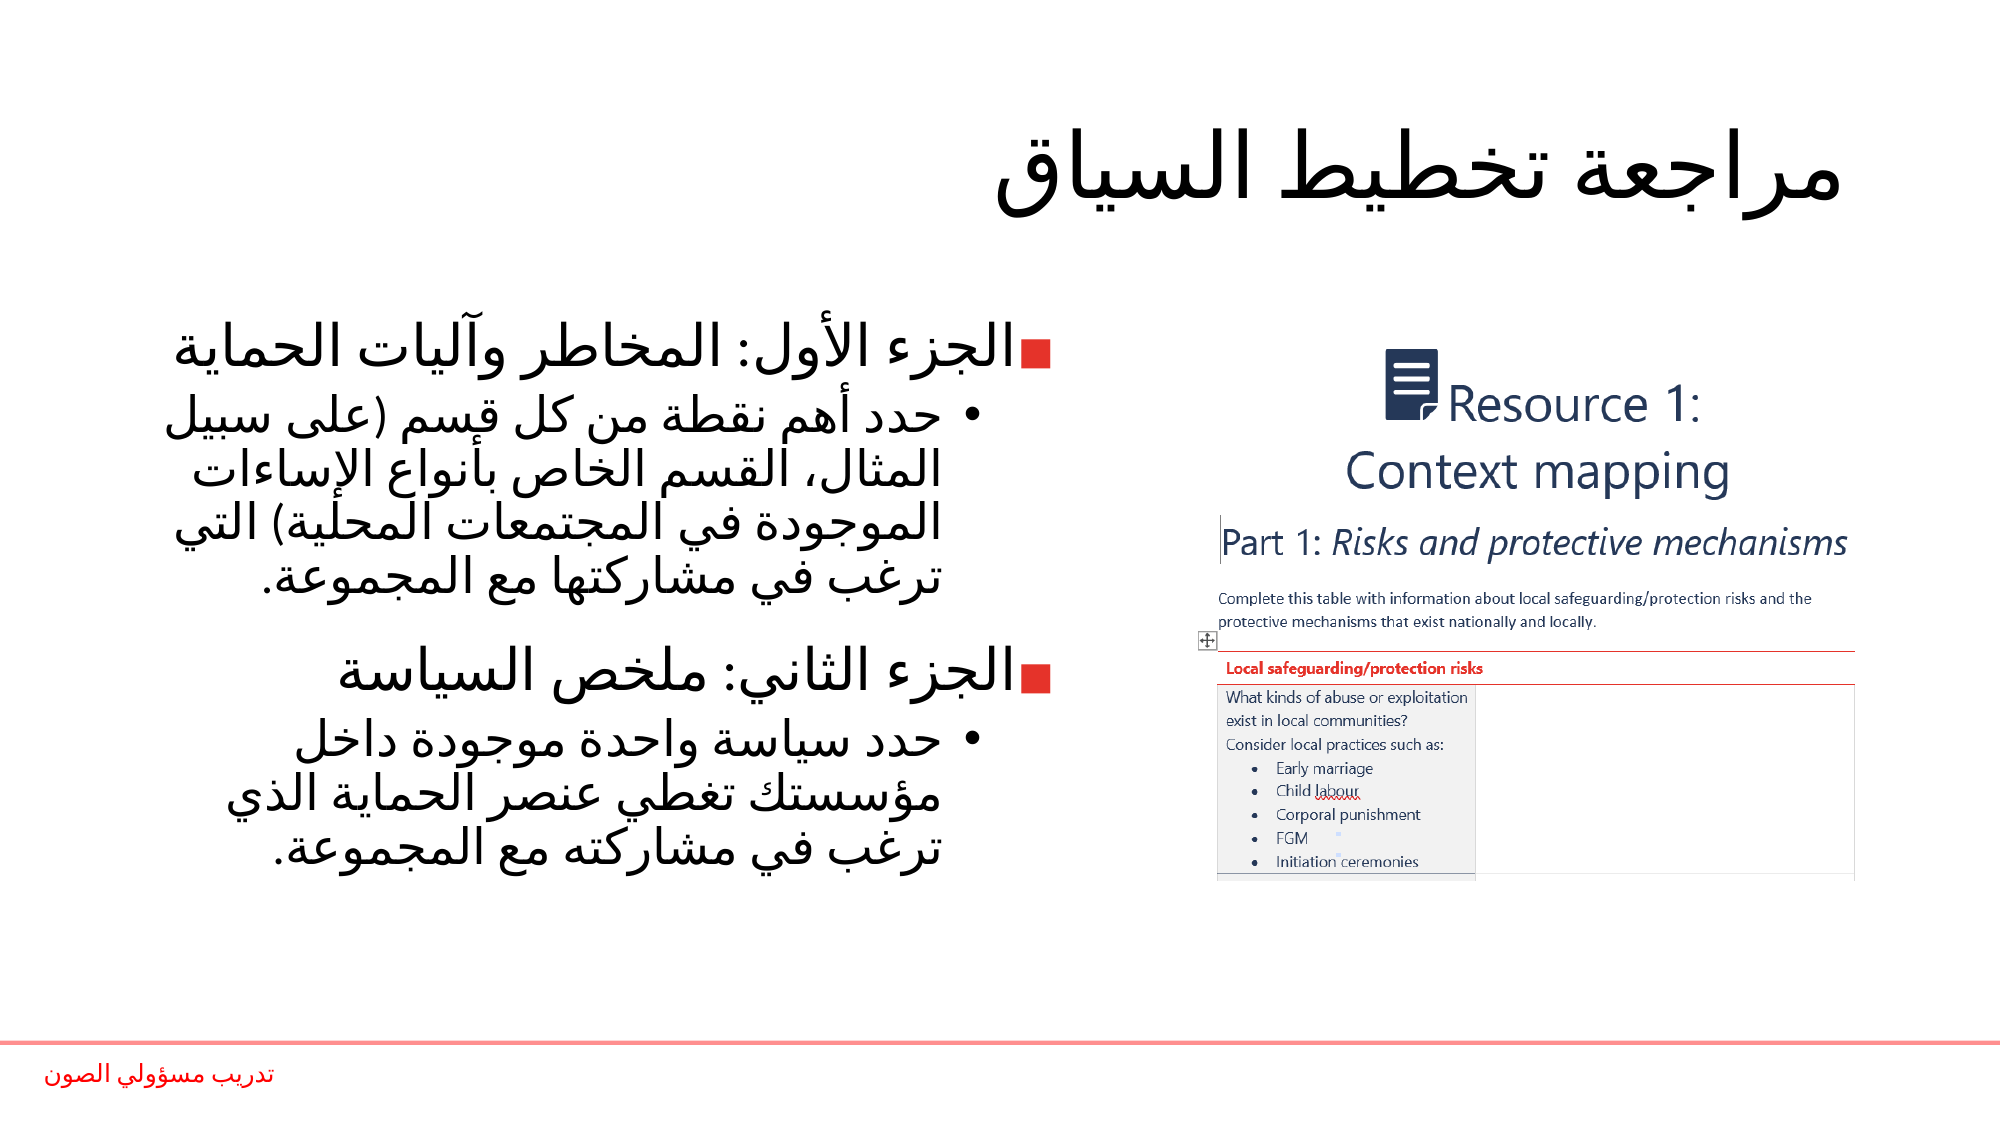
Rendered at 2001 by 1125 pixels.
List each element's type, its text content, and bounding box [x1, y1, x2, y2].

title مراجعة تخطيط السياق [137, 59, 1863, 278]
picture [1155, 305, 1914, 882]
list الجزء الأول: المخاطر وآليات الحماية حدد أهم نقطة من كل قسم (على سبيل المثال، القسم الخاص بأنواع الإساءات الموجودة في المجتمعات المحلية) التي ترغب في مشاركتها مع المجموعة. الجزء الثاني: ملخص السياسة حدد سياسة واحدة موجودة داخل مؤسستك تغطي عنصر الحماية الذي ترغب في مشاركته مع المجموعة. [92, 217, 1147, 983]
footer تدريب مسؤولي الصون [0, 1052, 494, 1103]
